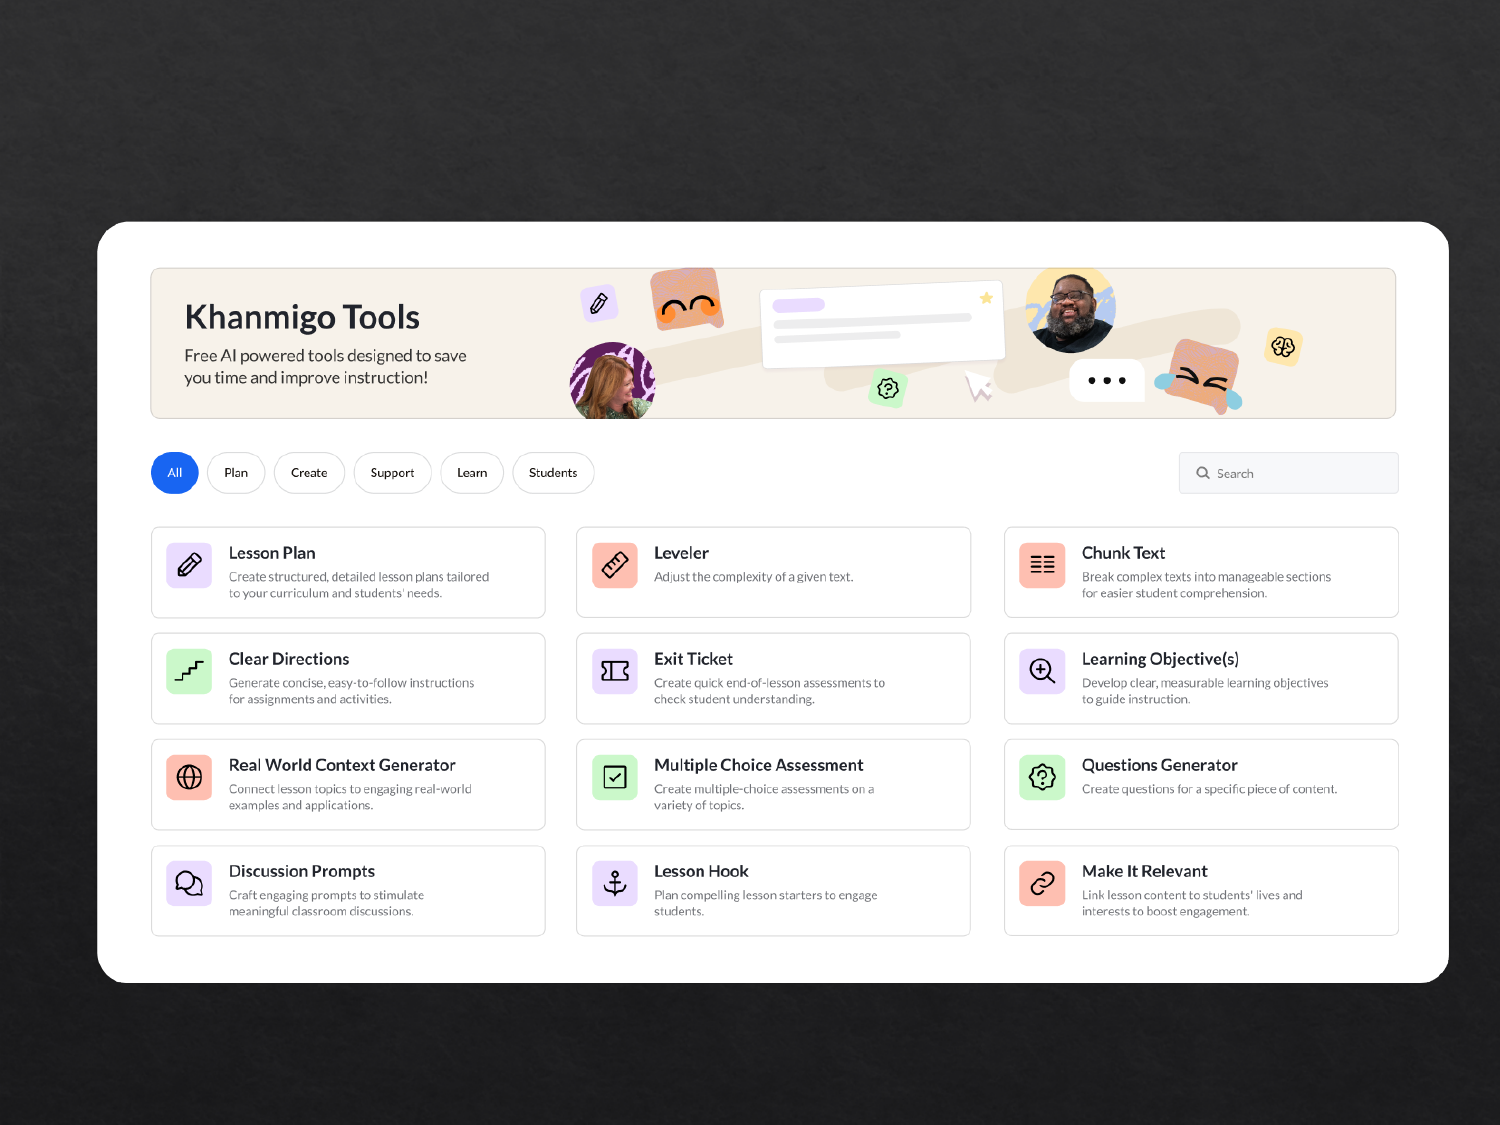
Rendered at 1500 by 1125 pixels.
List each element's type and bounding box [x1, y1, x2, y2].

list [96, 221, 1450, 983]
